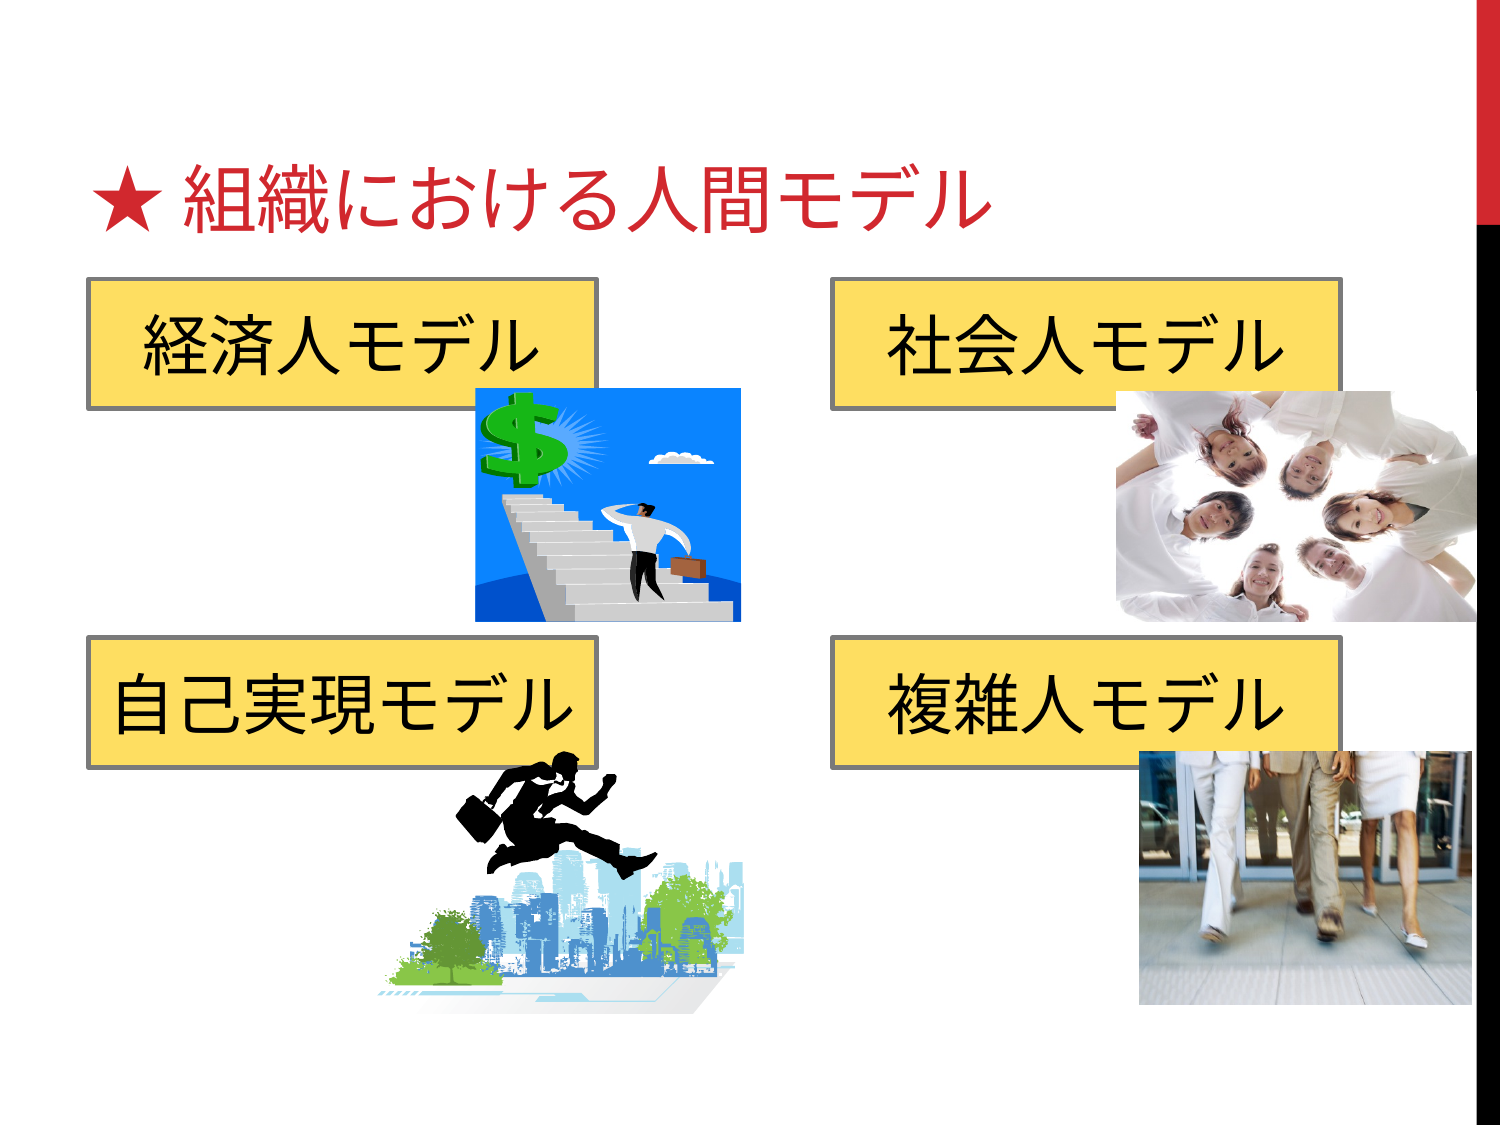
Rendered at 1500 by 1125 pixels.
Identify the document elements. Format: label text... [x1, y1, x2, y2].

picture [1139, 750, 1472, 1005]
text_box 自己実現モデル [86, 635, 599, 770]
text_box 複雑人モデル [830, 635, 1343, 770]
picture [1115, 391, 1478, 623]
title ★組織における人間モデル [75, 25, 1025, 250]
text_box 社会人モデル [830, 277, 1343, 411]
picture [474, 387, 742, 623]
text_box 経済人モデル [86, 277, 599, 411]
picture [376, 750, 745, 1015]
